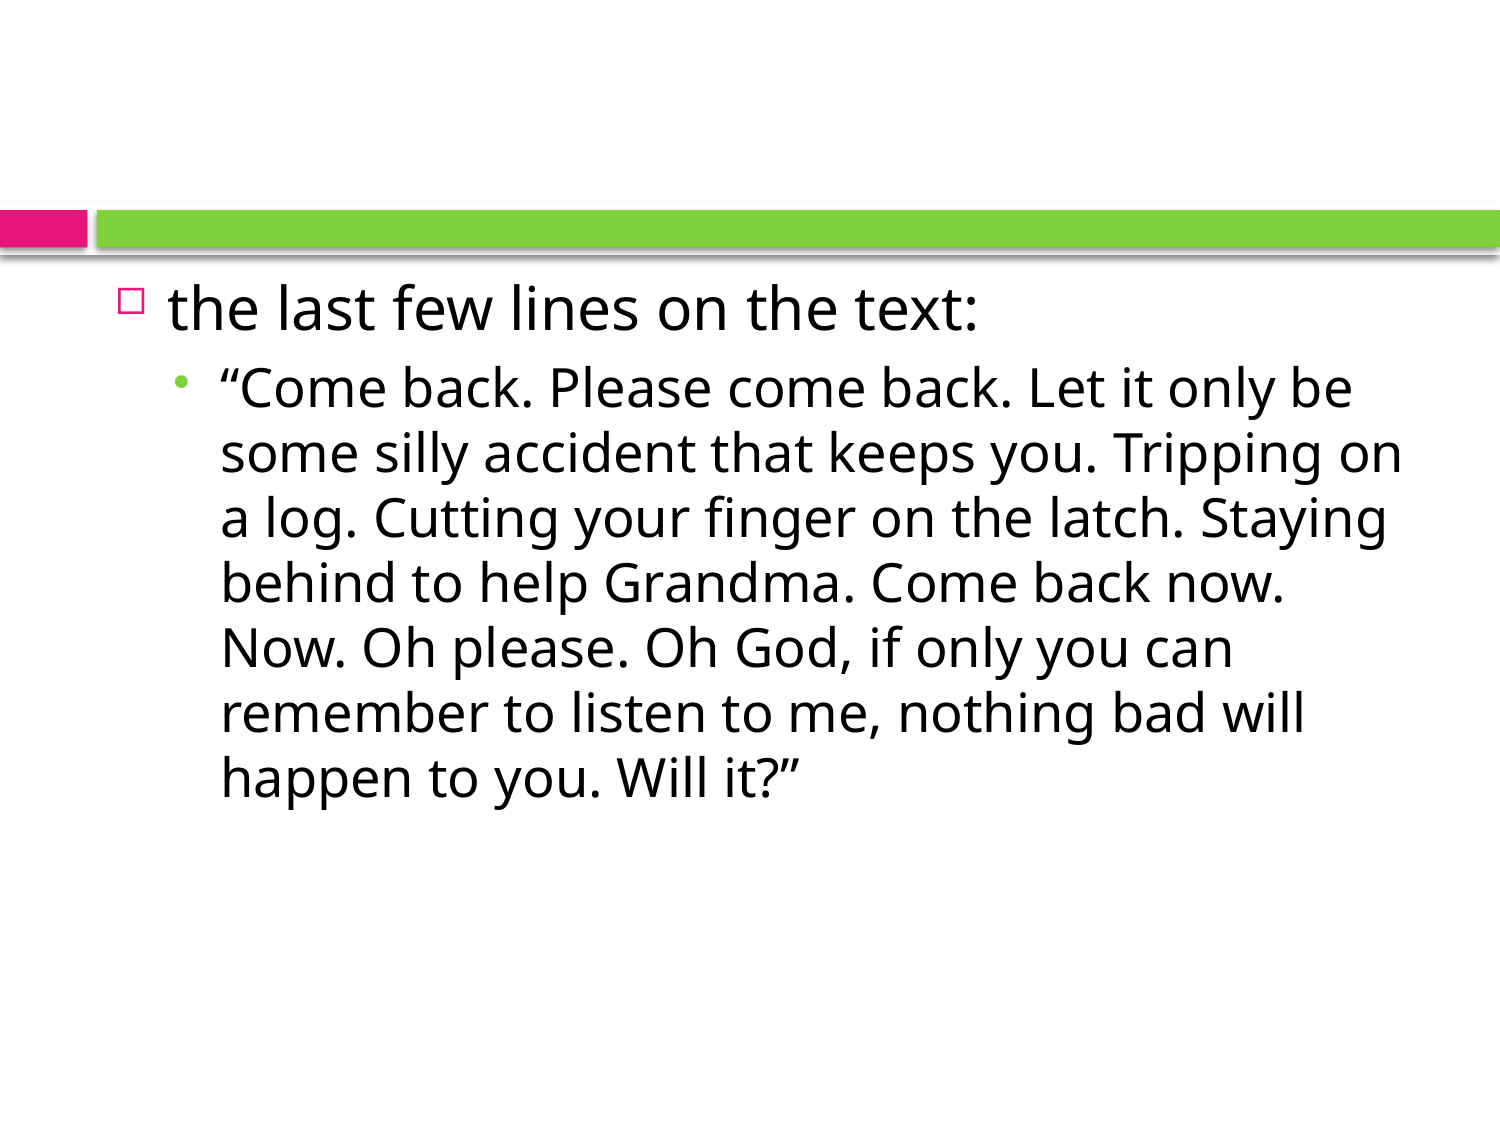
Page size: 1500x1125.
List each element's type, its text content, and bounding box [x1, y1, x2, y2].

list the last few lines on the text: “Come back. Please come back. Let it only be some silly accident that keeps you. Tripping on a log. Cutting your finger on the latch. Staying behind to help Grandma. Come back now. Now. Oh please. Oh God, if only you can remember to listen to me, nothing bad will happen to you. Will it?” [100, 262, 1438, 1000]
